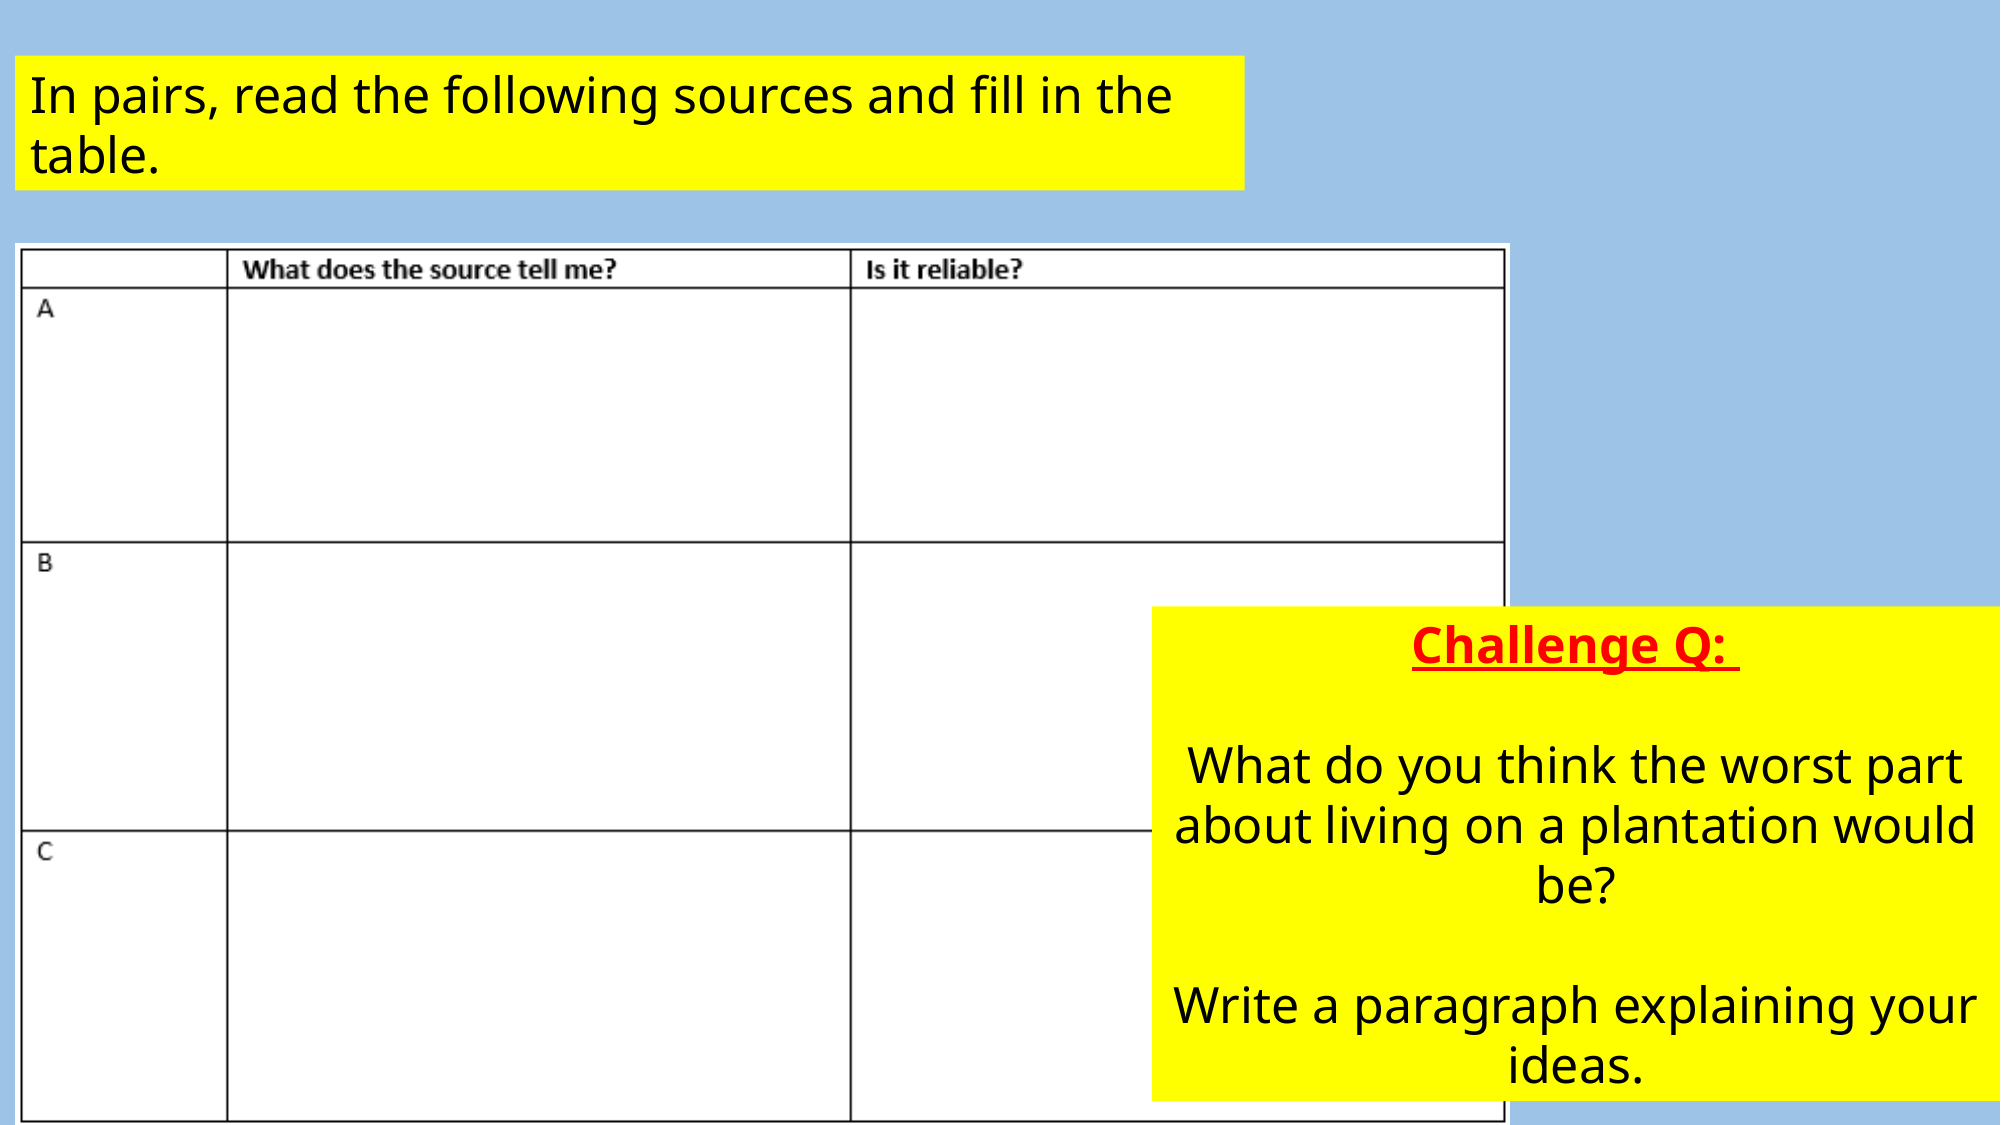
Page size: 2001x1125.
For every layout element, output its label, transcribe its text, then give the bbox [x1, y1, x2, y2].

text_box Challenge Q: What do you think the worst part about living on a plantation would be? Write a paragraph explaining your ideas. [1510, 606, 2000, 1102]
text_box In pairs, read the following sources and fill in the table. [15, 55, 1245, 191]
picture [15, 243, 1510, 1125]
